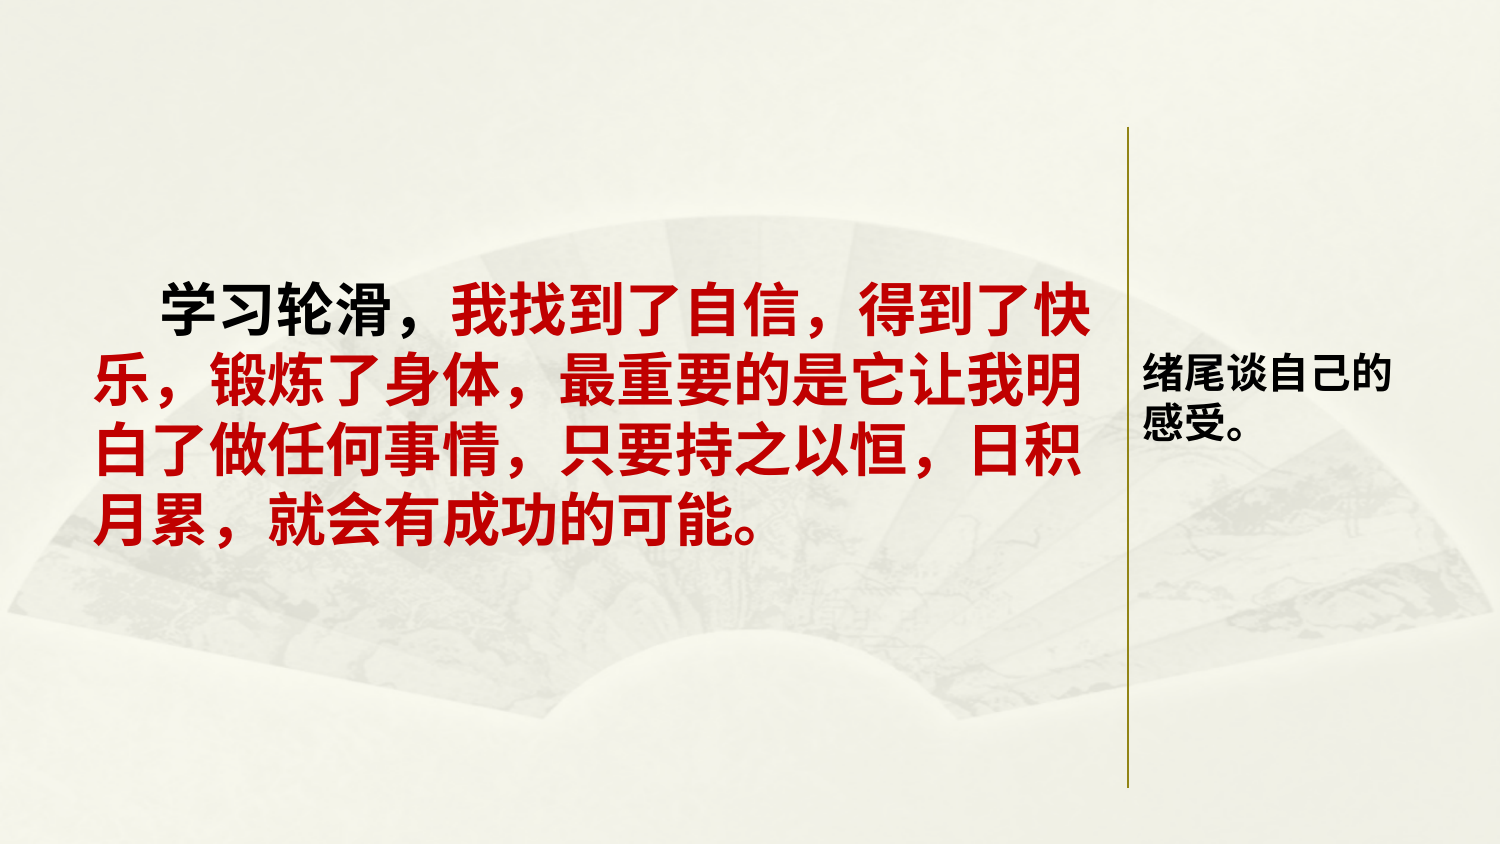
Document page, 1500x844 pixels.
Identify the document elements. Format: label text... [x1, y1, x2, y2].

text_box 学习轮滑，我找到了自信，得到了快乐，锻炼了身体，最重要的是它让我明白了做任何事情，只要持之以恒，日积月累，就会有成功的可能。 [77, 265, 1118, 561]
text_box 绪尾谈自己的感受。 [1134, 339, 1424, 454]
